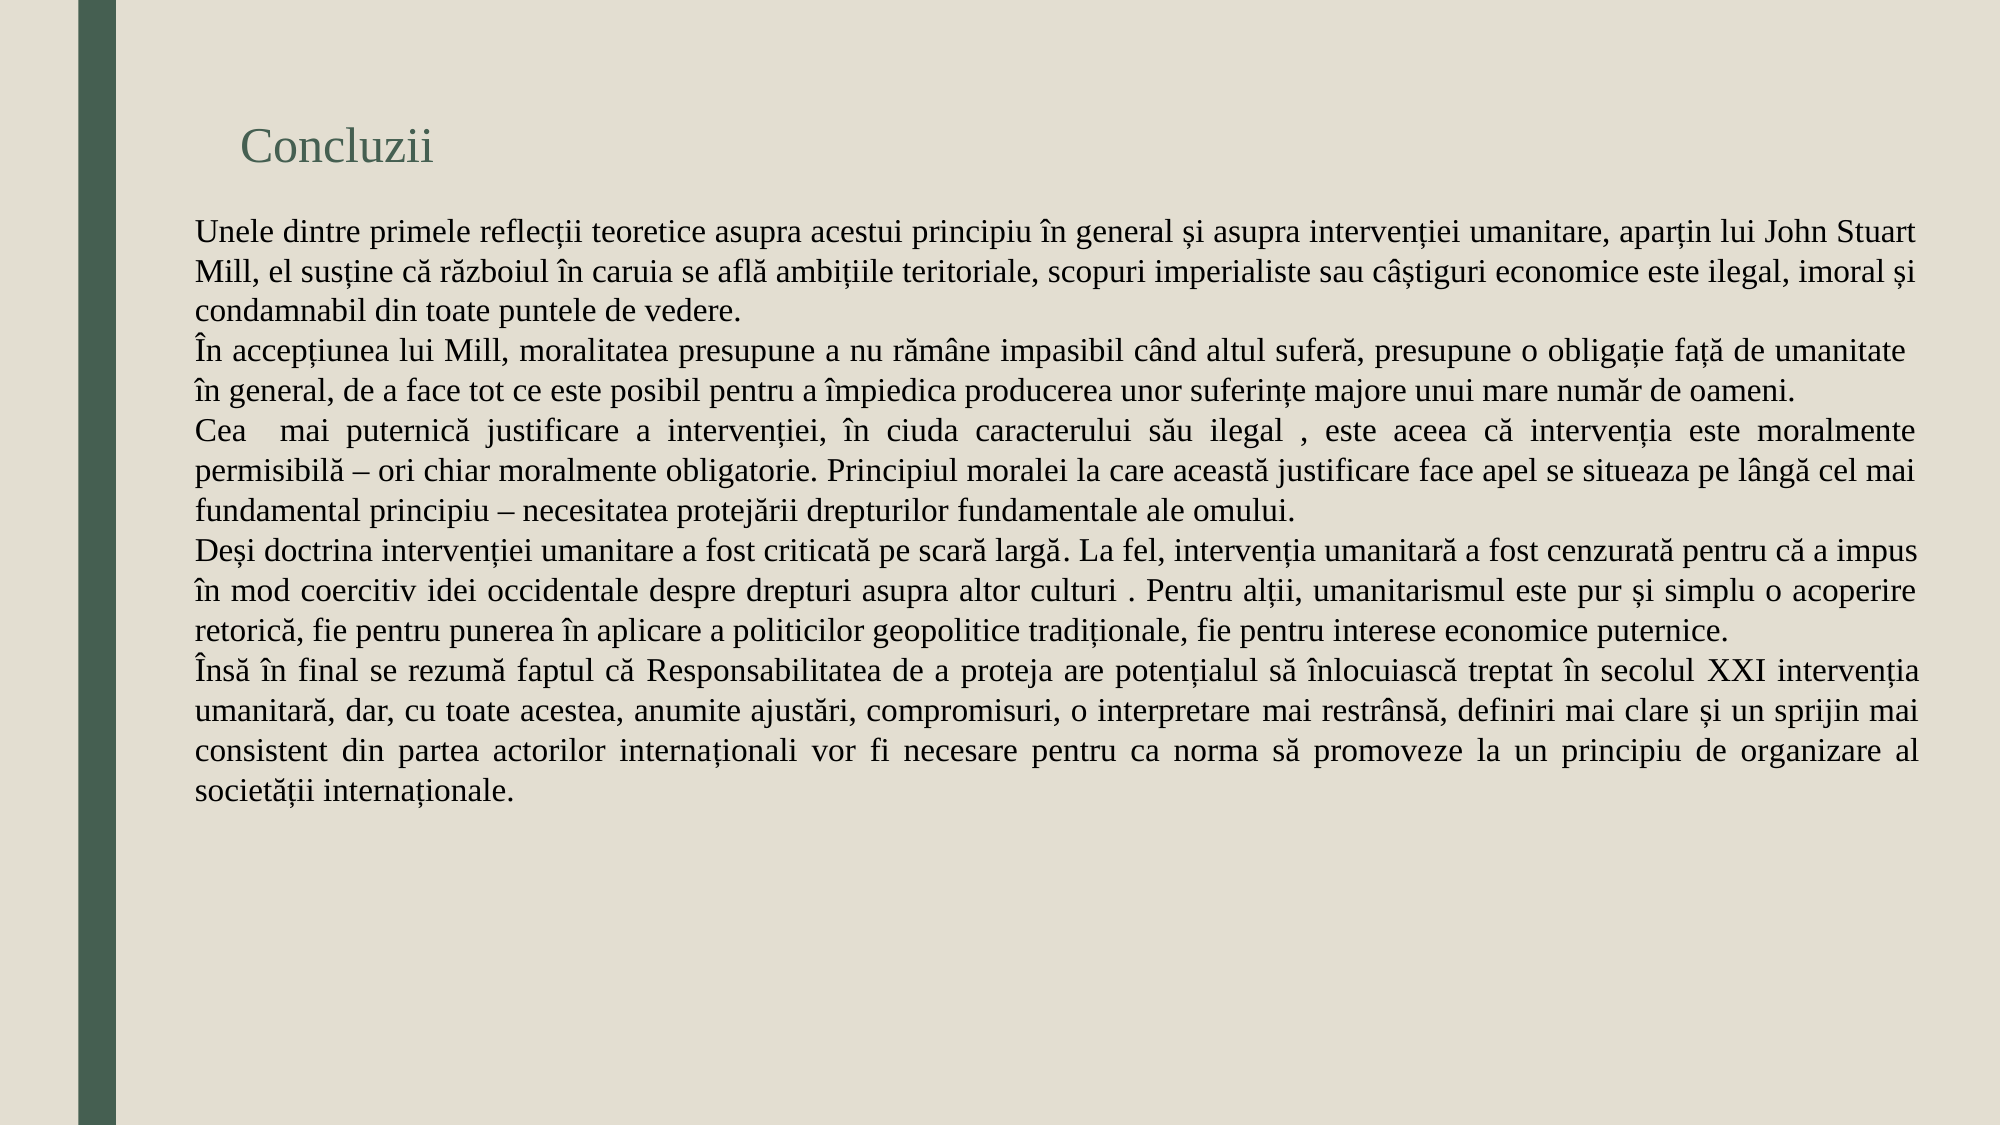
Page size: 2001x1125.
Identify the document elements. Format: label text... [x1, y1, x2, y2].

title Concluzii [225, 112, 1800, 201]
text_box Unele dintre primele reflecții teoretice asupra acestui principiu în general și asupra intervenției umanitare, aparțin lui John Stuart Mill, el susține că războiul în caruia se află ambițiile teritoriale, scopuri imperialiste sau câștiguri economice este ilegal, imoral și condamnabil din toate puntele de vedere. În accepțiunea lui Mill, moralitatea presupune a nu rămâne impasibil când altul suferă, presupune o obligație față de umanitate în general, de a face tot ce este posibil pentru a împiedica producerea unor suferințe majore unui mare număr de oameni. Cea mai puternică justificare a intervenției, în ciuda caracterului său ilegal , este aceea că intervenția este moralmente permisibilă – ori chiar moralmente obligatorie. Principiul moralei la care această justificare face apel se situeaza pe lângă cel mai fundamental principiu – necesitatea protejării drepturilor fundamentale ale omului. Deși doctrina intervenției umanitare a fost criticată pe scară largă. La fel, intervenția umanitară a fost cenzurată pentru că a impus în mod coercitiv idei occidentale despre drepturi asupra altor culturi . Pentru alții, umanitarismul este pur și simplu o acoperire retorică, fie pentru punerea în aplicare a politicilor geopolitice tradiționale, fie pentru interese economice puternice. Însă în final se rezumă faptul că Responsabilitatea de a proteja are potențialul să înlocuiască treptat în secolul XXI intervenția umanitară, dar, cu toate acestea, anumite ajustări, compromisuri, o interpretare mai restrânsă, definiri mai clare și un sprijin mai consistent din partea actorilor internaționali vor fi necesare pentru ca norma să promoveze la un principiu de organizare al societății internaționale. [179, 201, 1935, 815]
